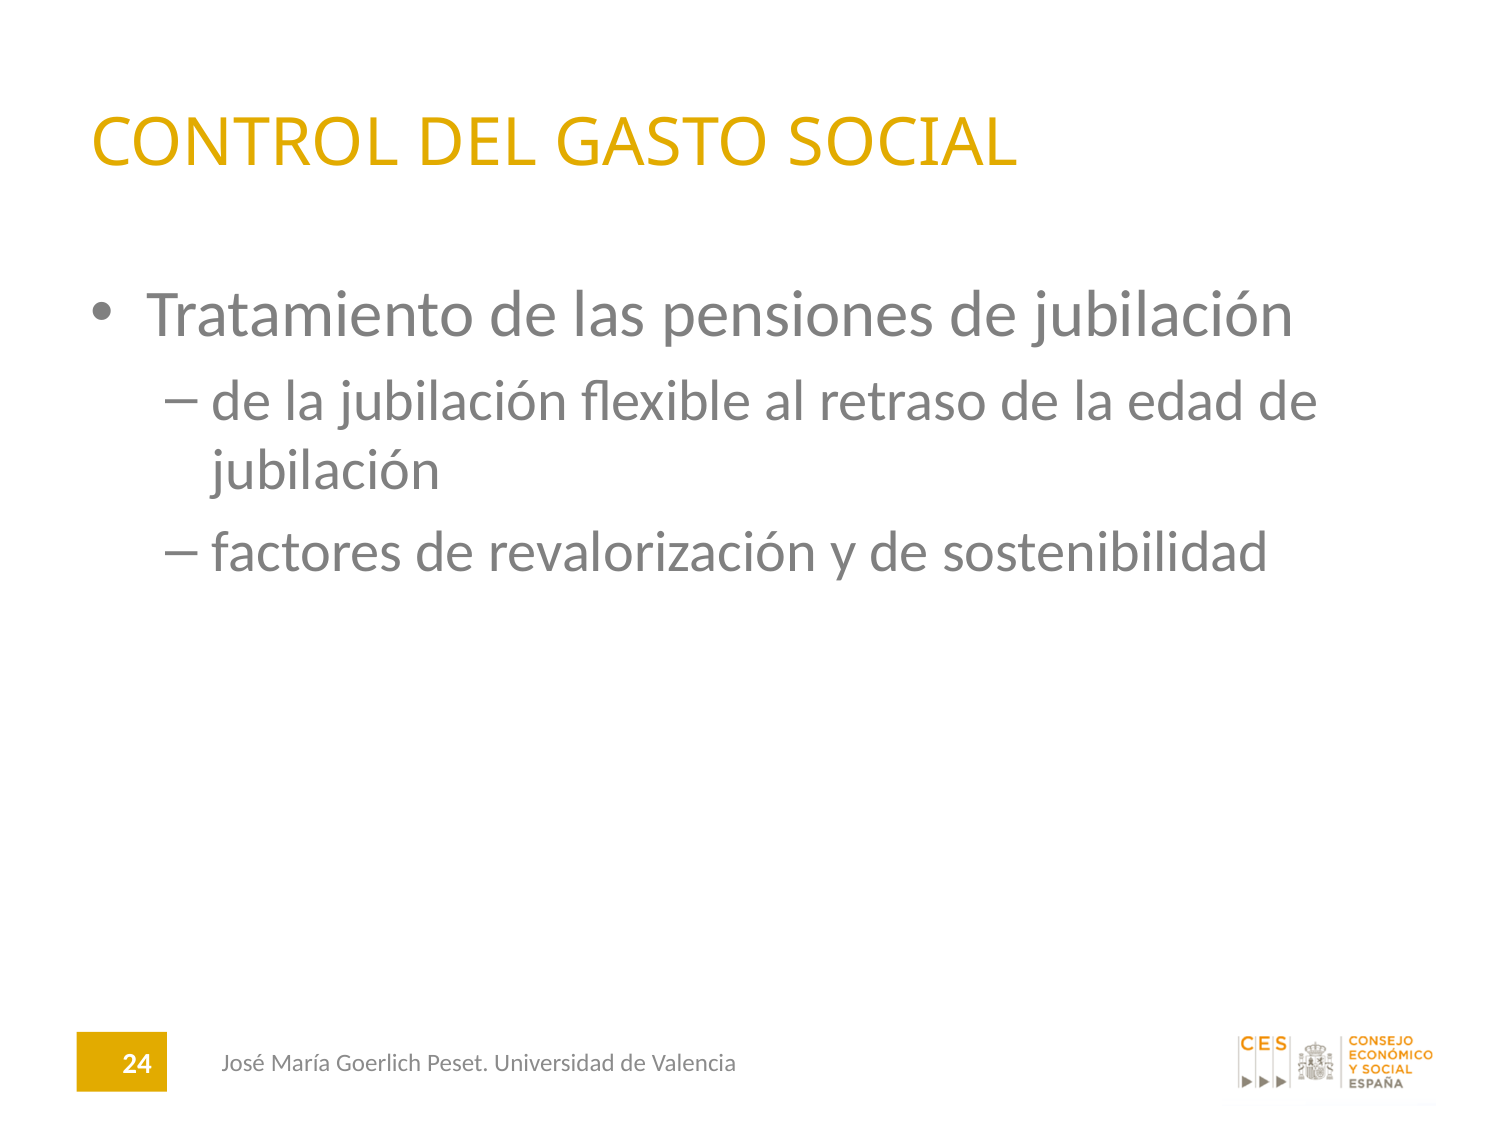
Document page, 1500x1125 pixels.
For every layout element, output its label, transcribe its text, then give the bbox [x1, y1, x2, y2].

footer José María Goerlich Peset. Universidad de Valencia [206, 1031, 1211, 1092]
list Tratamiento de las pensiones de jubilación de la jubilación flexible al retraso de la edad de jubilación factores de revalorización y de sostenibilidad [75, 262, 1425, 1005]
slide_number 24 [76, 1031, 167, 1092]
title Control del gasto social [75, 45, 1425, 233]
picture [1222, 1017, 1436, 1106]
